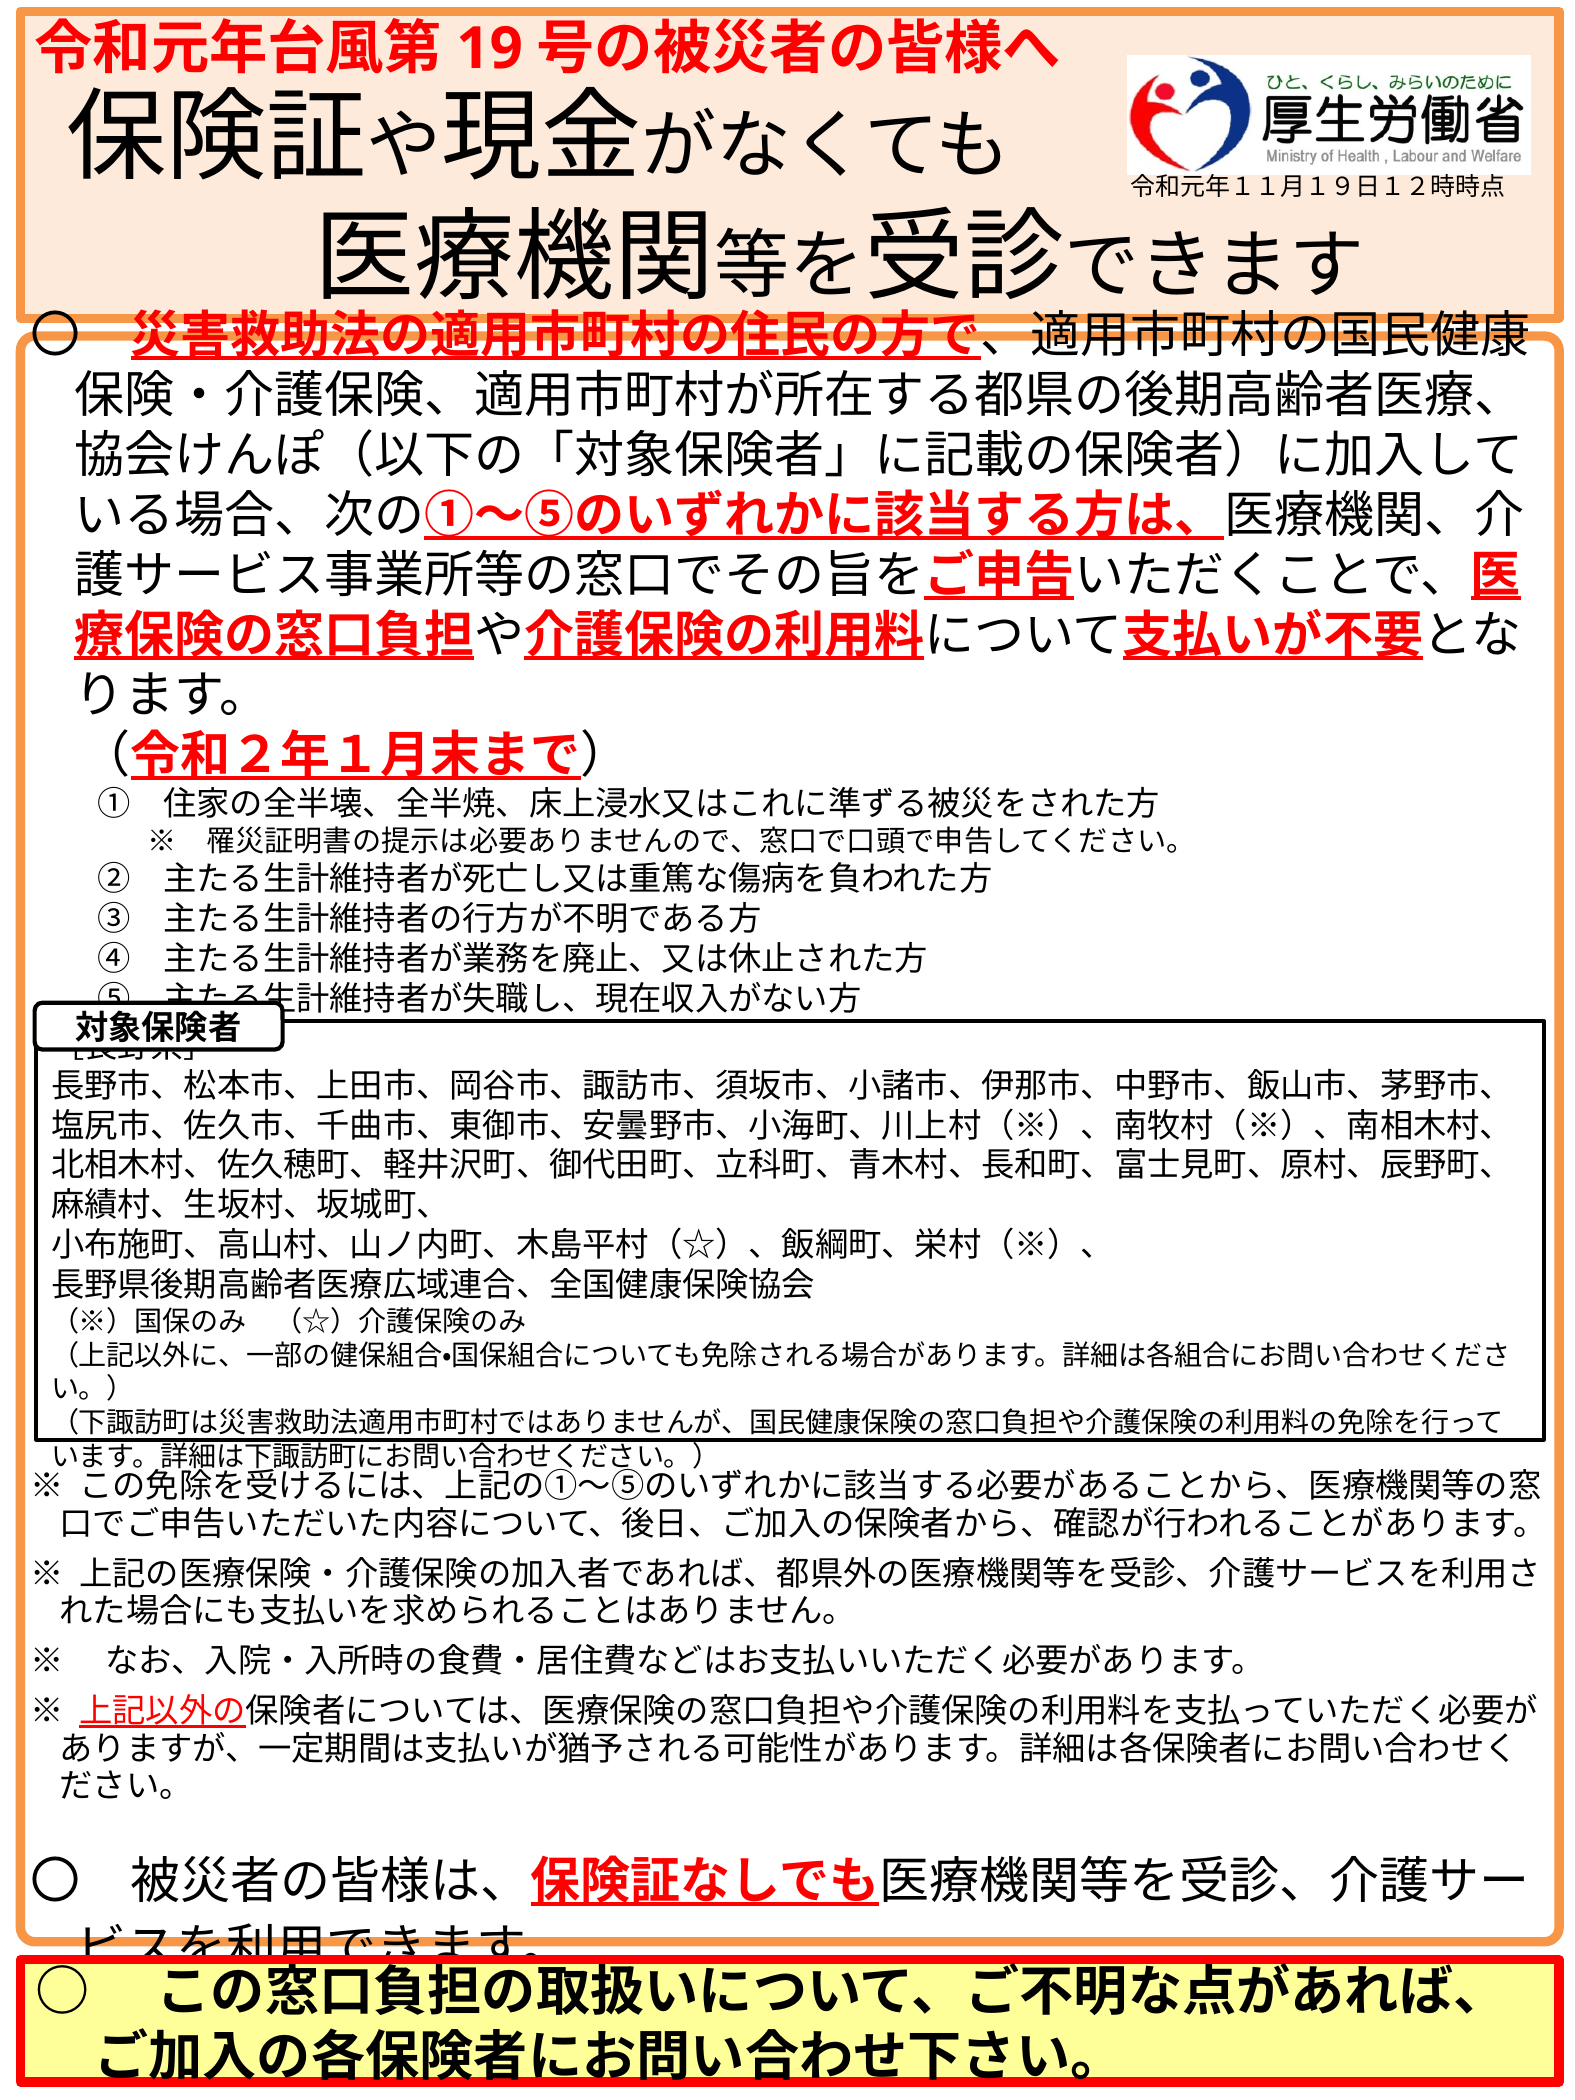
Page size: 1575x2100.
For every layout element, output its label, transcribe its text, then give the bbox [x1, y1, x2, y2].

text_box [1115, 55, 1543, 209]
text_box 保険証や現金がなくても 医療機関等を受診できます [18, 9, 1561, 320]
text_box ○ この窓口負担の取扱いについて、ご不明な点があれば、ご加入の各保険者にお問い合わせ下さい。 [18, 1957, 1561, 2084]
text_box 対象保険者 [32, 1000, 285, 1052]
text_box 〇 災害救助法の適用市町村の住民の方で、適用市町村の国民健康保険・介護保険、適用市町村が所在する都県の後期高齢者医療、協会けんぽ（以下の「対象保険者」に記載の保険者）に加入している場合、次の➀～➄のいずれかに該当する方は、医療機関、介護サービス事業所等の窓口でその旨をご申告いただくことで、医療保険の窓口負担や介護保険の利用料について支払いが不要となります。 （令和２年１月末まで） ① 住家の全半壊、全半焼、床上浸水又はこれに準ずる被災をされた方 ※ 罹災証明書の提示は必要ありませんので、窓口で口頭で申告してください。 ② 主たる生計維持者が死亡し又は重篤な傷病を負われた方 ③ 主たる生計維持者の行方が不明である方 ④ 主たる生計維持者が業務を廃止、又は休止された方 ⑤ 主たる生計維持者が失職し、現在収入がない方 ※ この免除を受けるには、上記の①～⑤のいずれかに該当する必要があることから、医療機関等の窓口でご申告いただいた内容について、後日、ご加入の保険者から、確認が行われることがあります。 ※ 上記の医療保険・介護保険の加入者であれば、都県外の医療機関等を受診、介護サービスを利用された場合にも支払いを求められることはありません。 ※ なお、入院・入所時の食費・居住費などはお支払いいただく必要があります。 ※ 上記以外の保険者については、医療保険の窓口負担や介護保険の利用料を支払っていただく必要がありますが、一定期間は支払いが猶予される可能性があります。詳細は各保険者にお問い合わせください。 〇 被災者の皆様は、保険証なしでも医療機関等を受診、介護サービスを利用できます。 [18, 333, 1562, 1944]
text_box 令和元年台風第19号の被災者の皆様へ [33, 1, 1081, 70]
text_box ［長野県］ 長野市、松本市、上田市、岡谷市、諏訪市、須坂市、小諸市、伊那市、中野市、飯山市、茅野市、塩尻市、佐久市、千曲市、東御市、安曇野市、小海町、川上村（※）、南牧村（※）、南相木村、北相木村、佐久穂町、軽井沢町、御代田町、立科町、青木村、長和町、富士見町、原村、辰野町、麻績村、生坂村、坂城町、 小布施町、高山村、山ノ内町、木島平村（☆）、飯綱町、栄村（※）、 長野県後期高齢者医療広域連合、全国健康保険協会 （※）国保のみ （☆）介護保険のみ （上記以外に、一部の健保組合・国保組合についても免除される場合があります。詳細は各組合にお問い合わせください。） （下諏訪町は災害救助法適用市町村ではありませんが、国民健康保険の窓口負担や介護保険の利用料の免除を行っています。詳細は下諏訪町にお問い合わせください。） [34, 1019, 1546, 1442]
